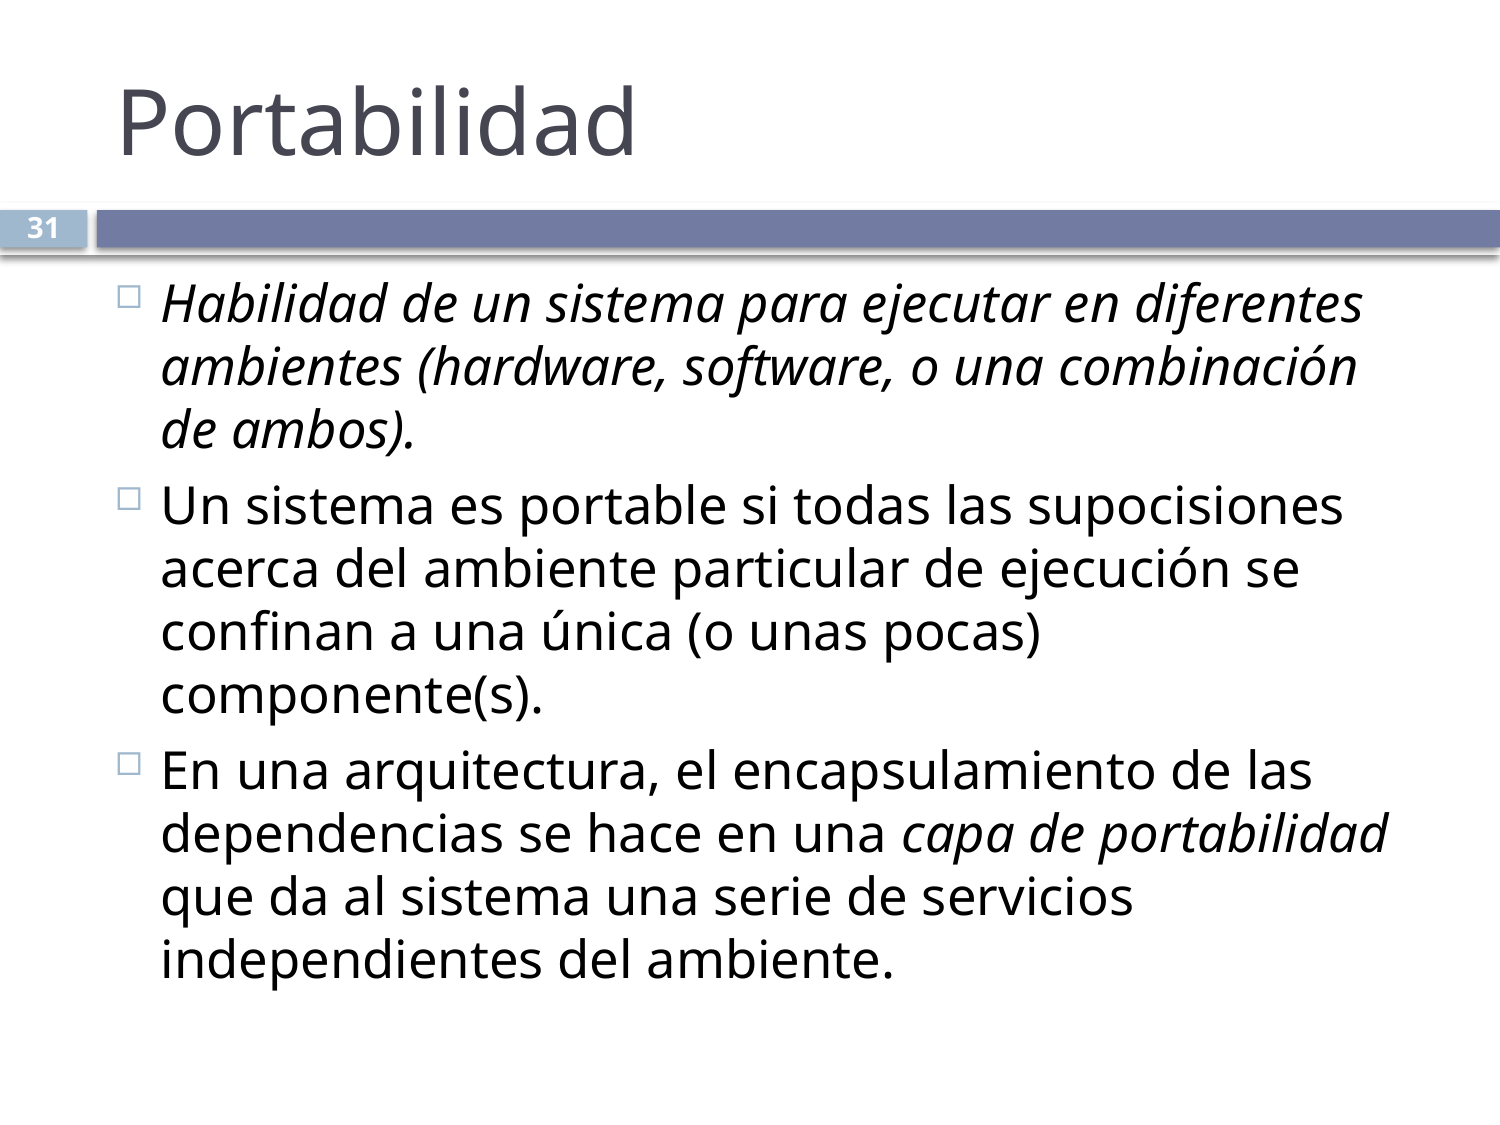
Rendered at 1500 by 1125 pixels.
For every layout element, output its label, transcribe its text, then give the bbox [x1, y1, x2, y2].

title Portabilidad [100, 37, 1438, 200]
slide_number 31 [0, 208, 88, 249]
list Habilidad de un sistema para ejecutar en diferentes ambientes (hardware, software, o una combinación de ambos). Un sistema es portable si todas las supocisiones acerca del ambiente particular de ejecución se confinan a una única (o unas pocas) componente(s). En una arquitectura, el encapsulamiento de las dependencias se hace en una capa de portabilidad que da al sistema una serie de servicios independientes del ambiente. [100, 262, 1438, 1005]
